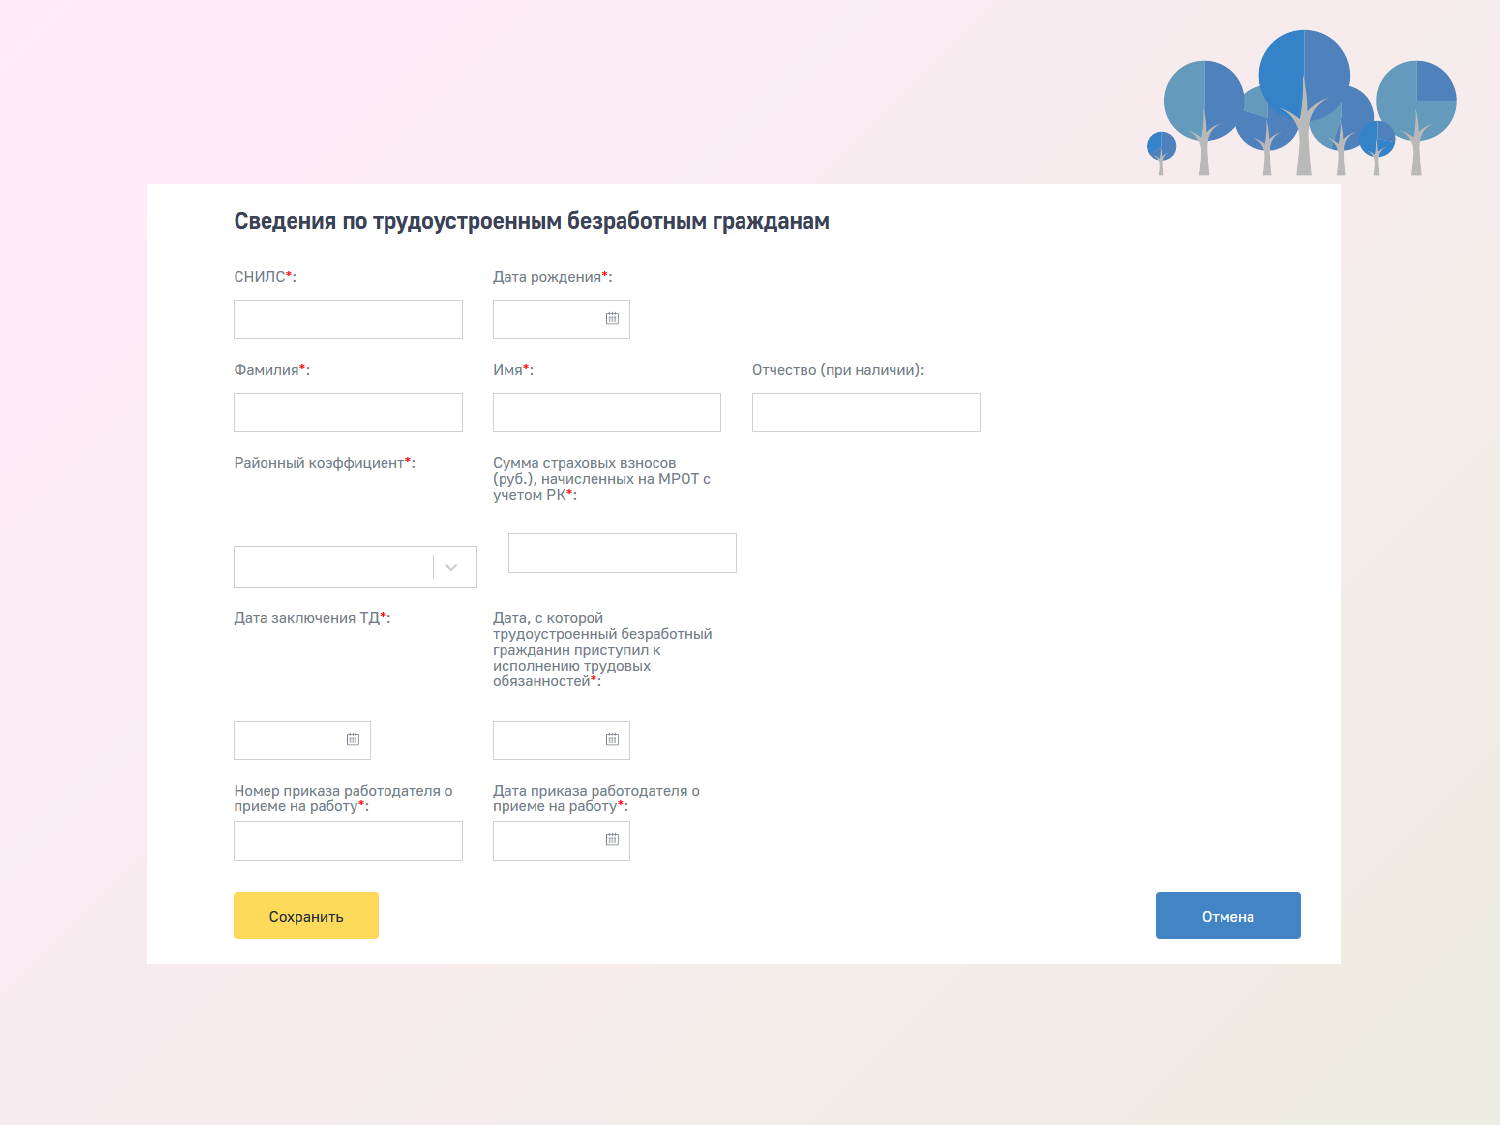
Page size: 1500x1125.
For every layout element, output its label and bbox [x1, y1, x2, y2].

picture [147, 184, 1341, 965]
text_box [1146, 29, 1458, 176]
